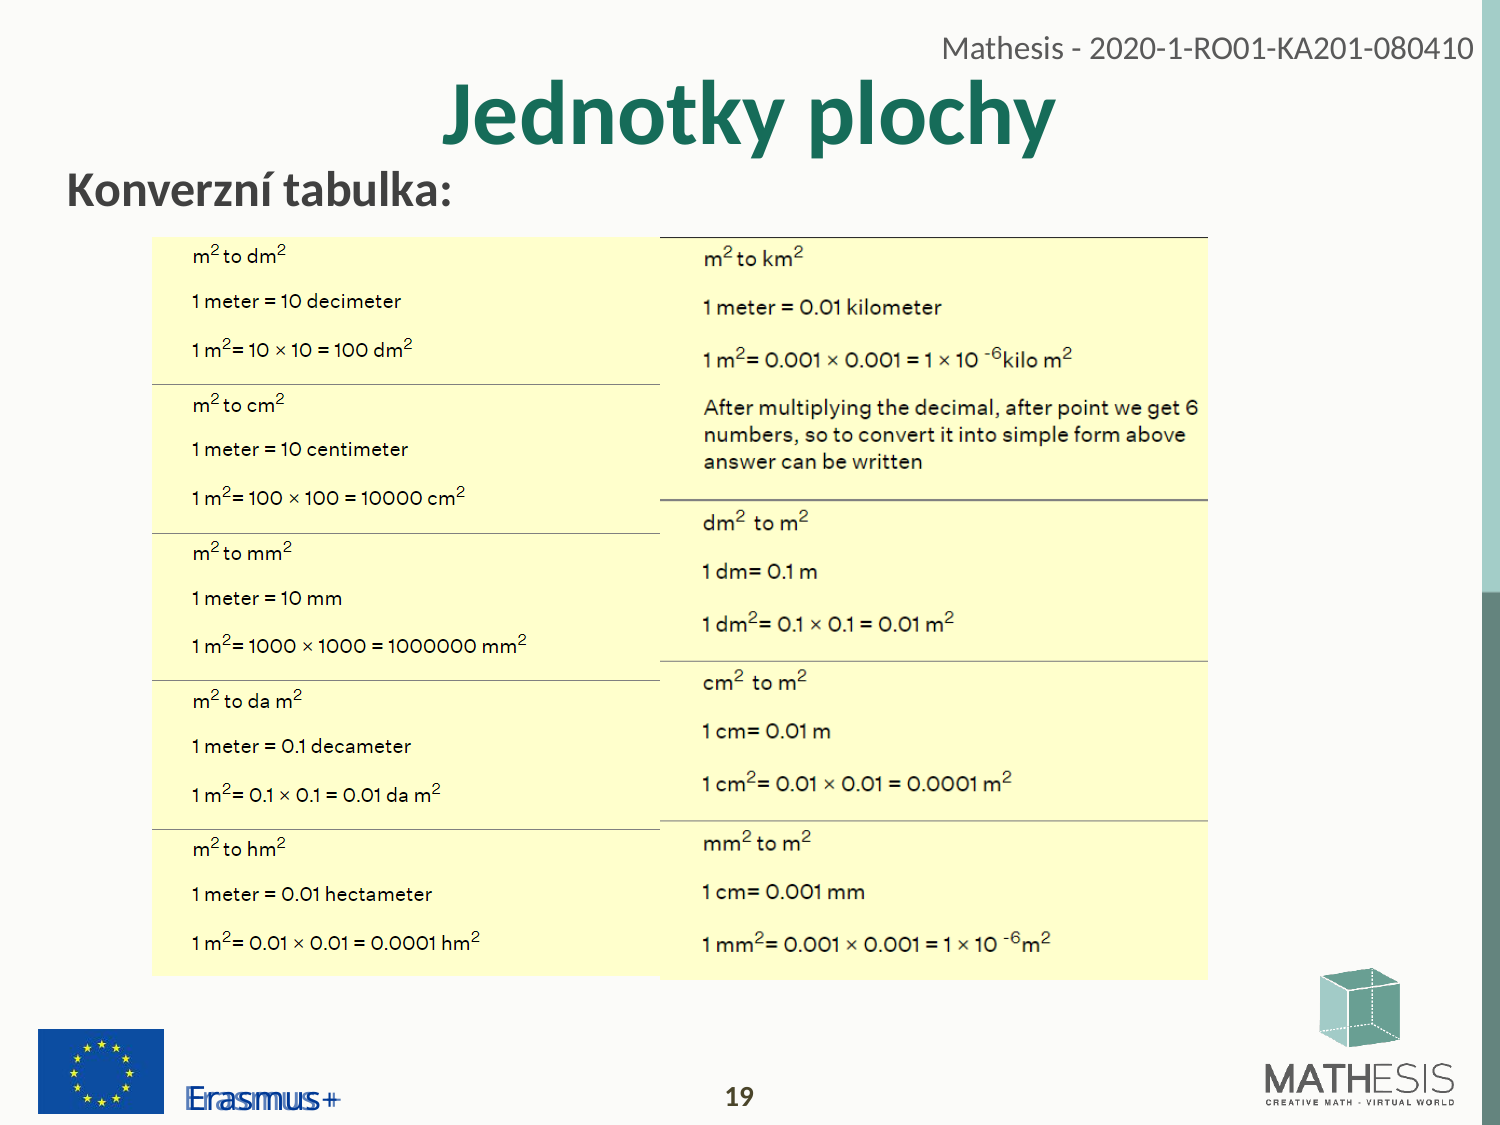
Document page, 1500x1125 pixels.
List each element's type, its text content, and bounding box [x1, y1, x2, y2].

picture [38, 1029, 164, 1114]
title Jednotky plochy [75, 45, 1425, 233]
picture [151, 237, 1209, 981]
list Konverzní tabulka: [53, 149, 1404, 892]
